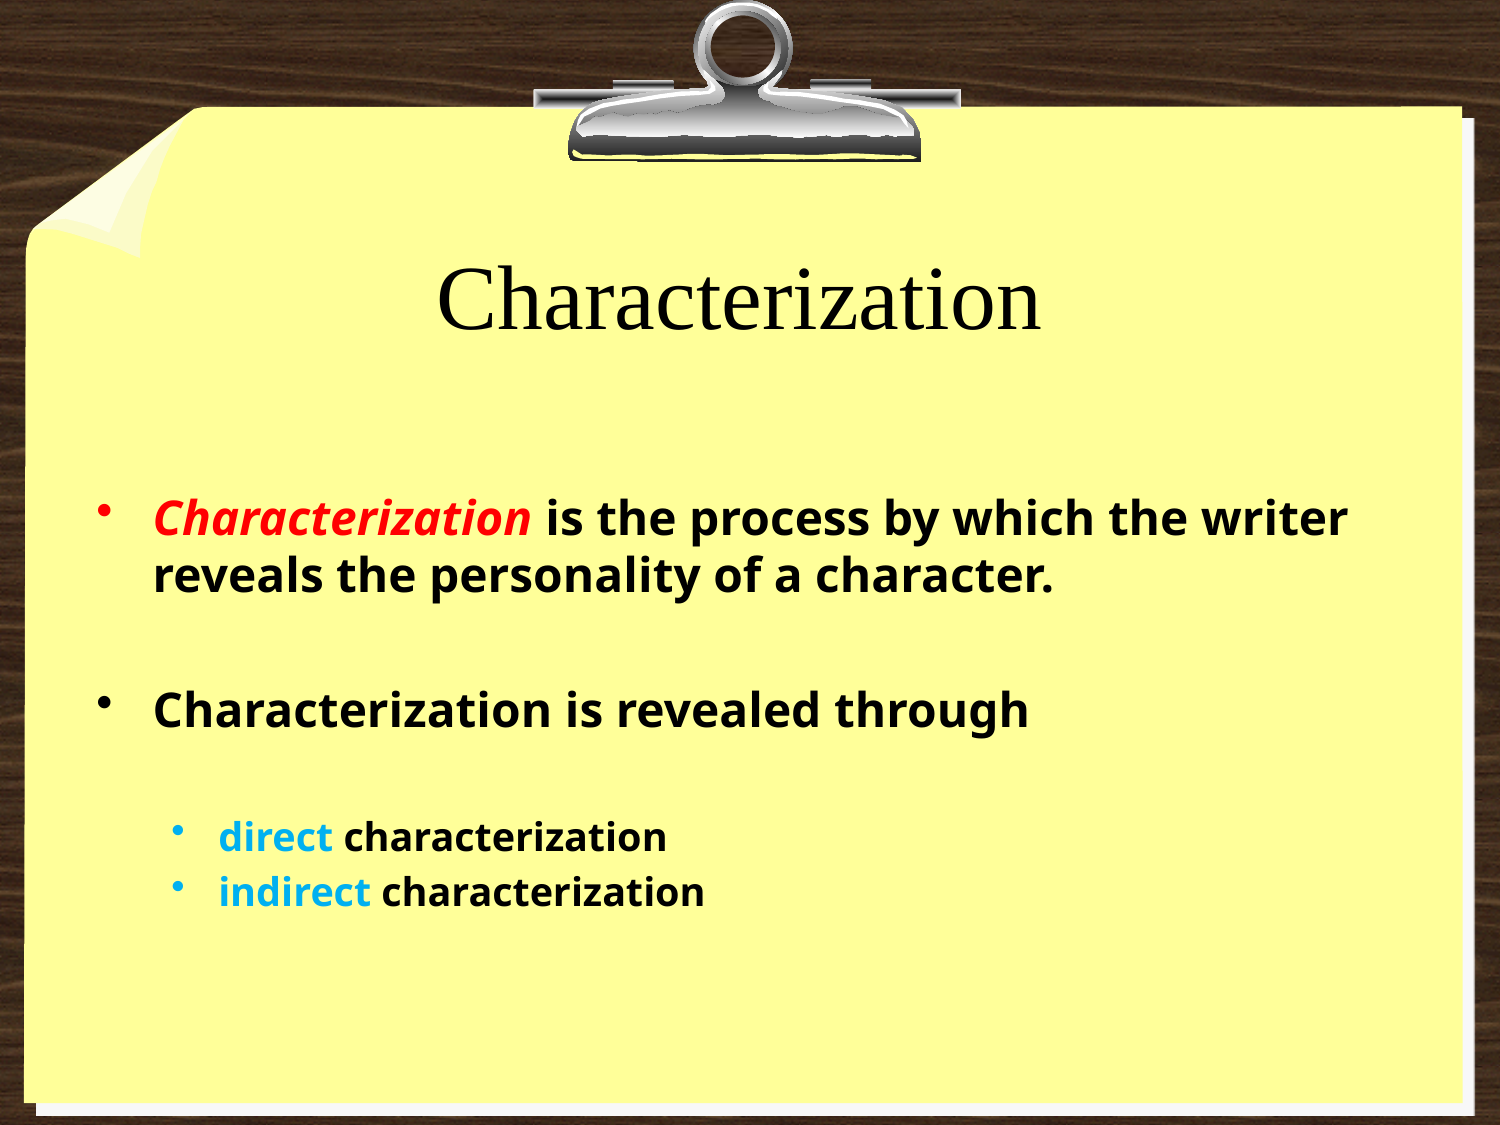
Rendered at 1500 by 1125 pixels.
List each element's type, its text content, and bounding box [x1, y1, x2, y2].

picture [0, 0, 1500, 1125]
title Characterization [77, 199, 1403, 388]
picture [710, 15, 775, 78]
list Characterization is the process by which the writer reveals the personality of a character. Characterization is revealed through direct characterization indirect characterization [80, 400, 1451, 1001]
